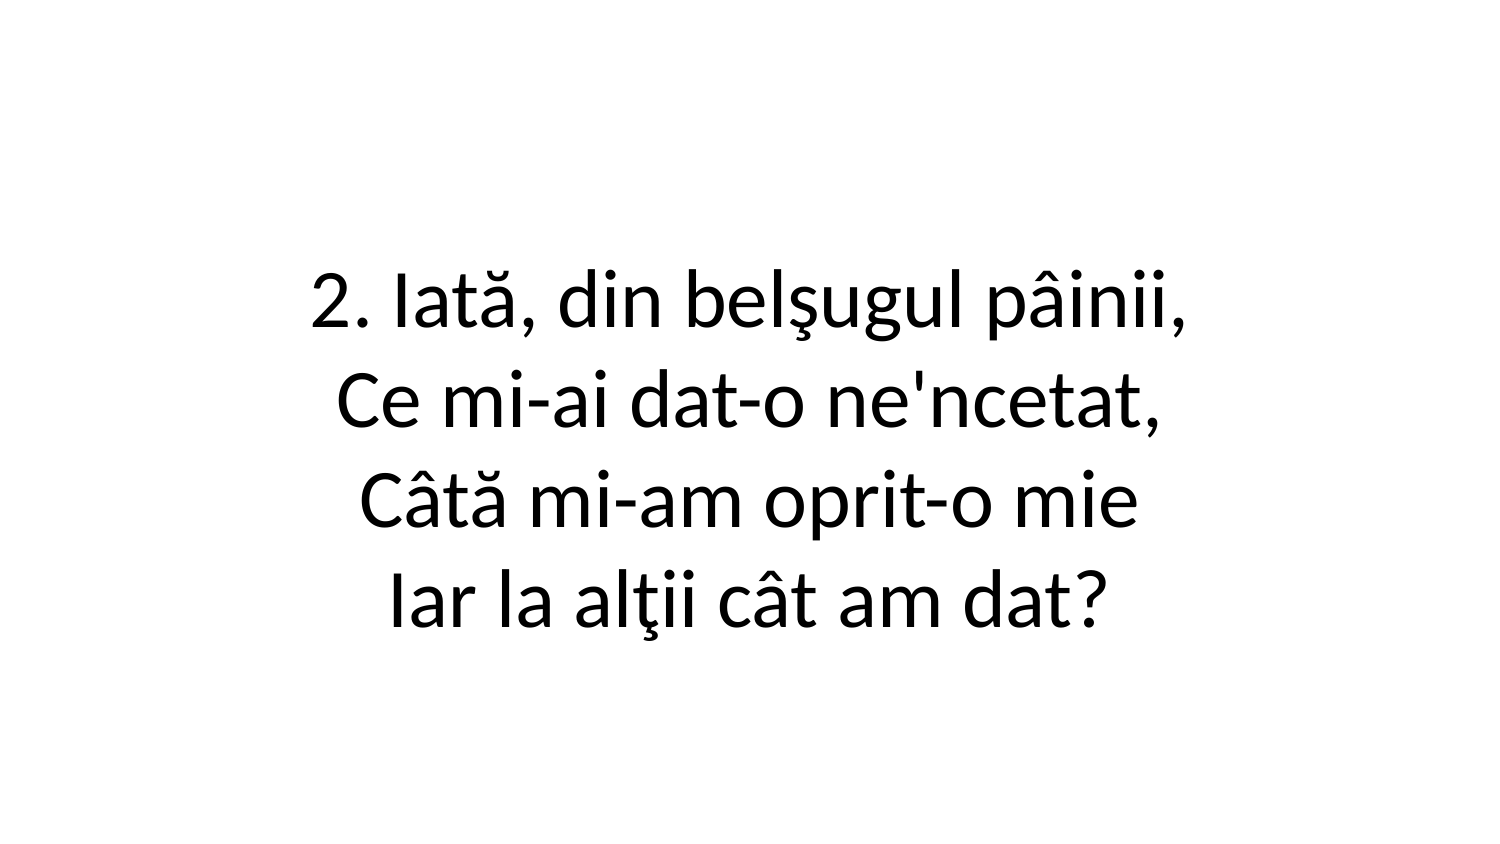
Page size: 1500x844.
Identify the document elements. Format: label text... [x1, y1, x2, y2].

text_box 2. Iată, din belşugul pâinii, Ce mi-ai dat-o ne'ncetat, Câtă mi-am oprit-o mie Iar la alţii cât am dat? [295, 192, 1205, 652]
